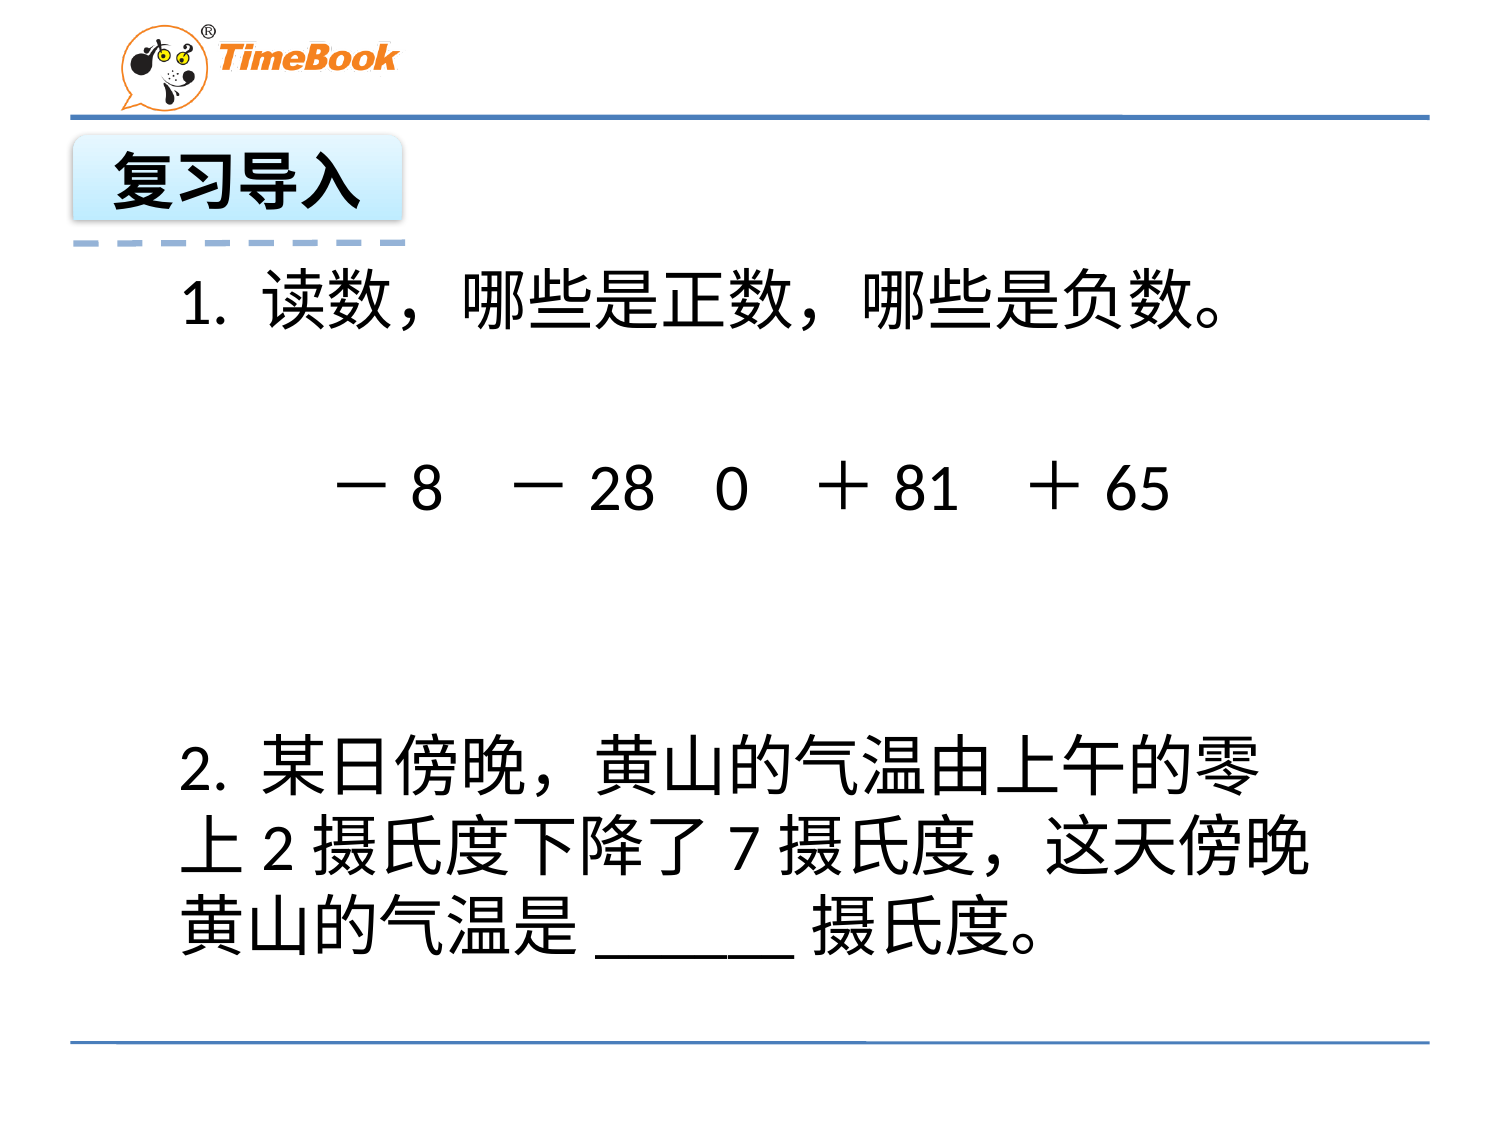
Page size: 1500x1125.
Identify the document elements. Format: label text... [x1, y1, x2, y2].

text_box 复习导入 [72, 134, 403, 221]
list 1. 读数，哪些是正数，哪些是负数。 －8 －28 0 ＋81 ＋65 2. 某日傍晚，黄山的气温由上午的零上2摄氏度下降了7摄氏度，这天傍晚黄山的气温是______摄氏度。 [164, 250, 1336, 1024]
picture [118, 22, 408, 113]
